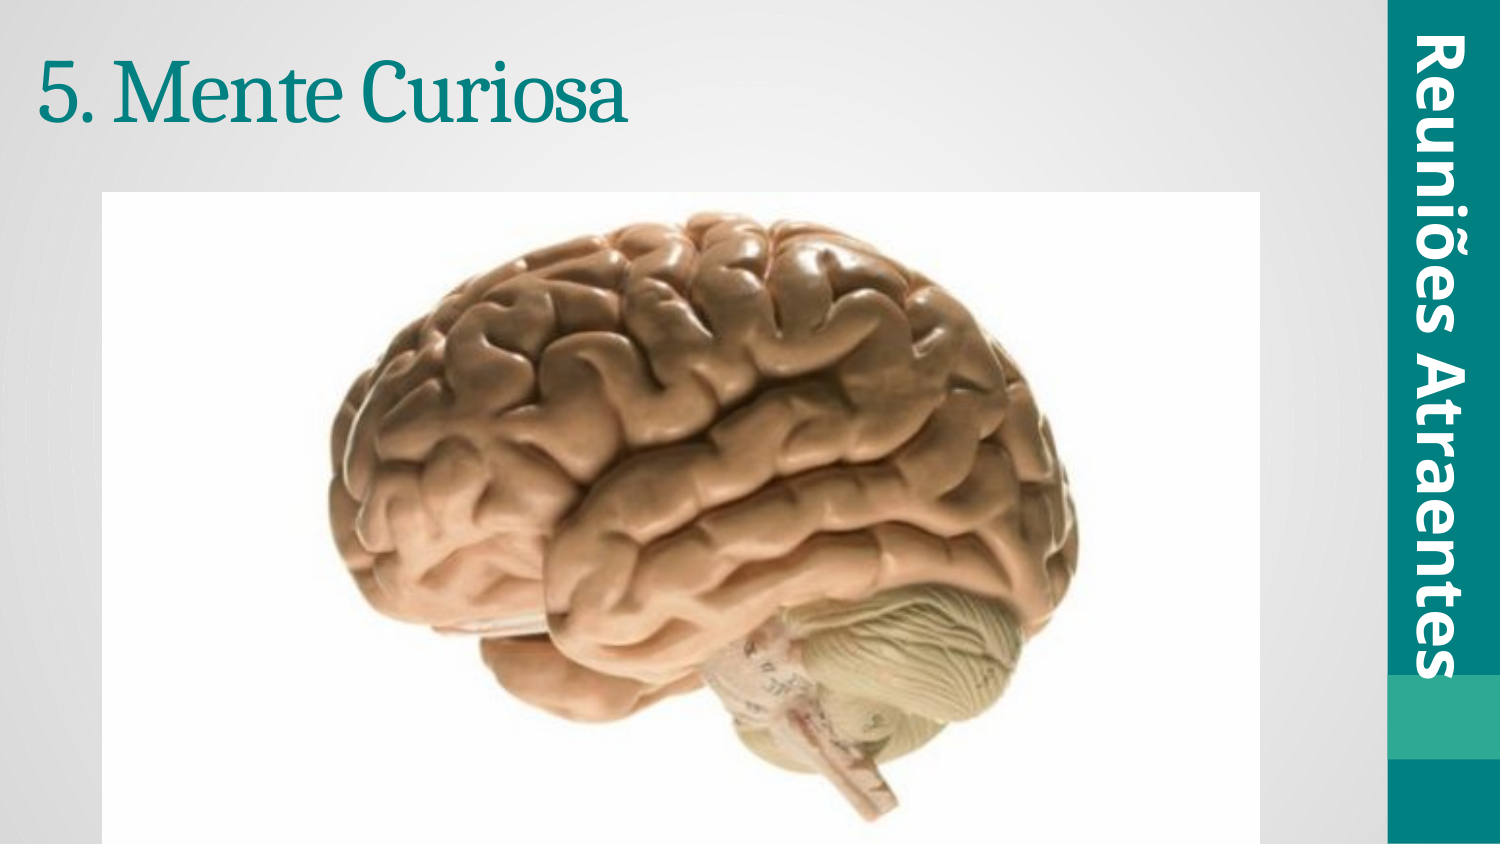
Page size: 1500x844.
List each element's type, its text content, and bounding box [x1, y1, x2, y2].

text_box Reuniões Atraentes [1397, 23, 1492, 728]
title 5. Mente Curiosa [29, 15, 1364, 157]
picture [101, 192, 1260, 844]
